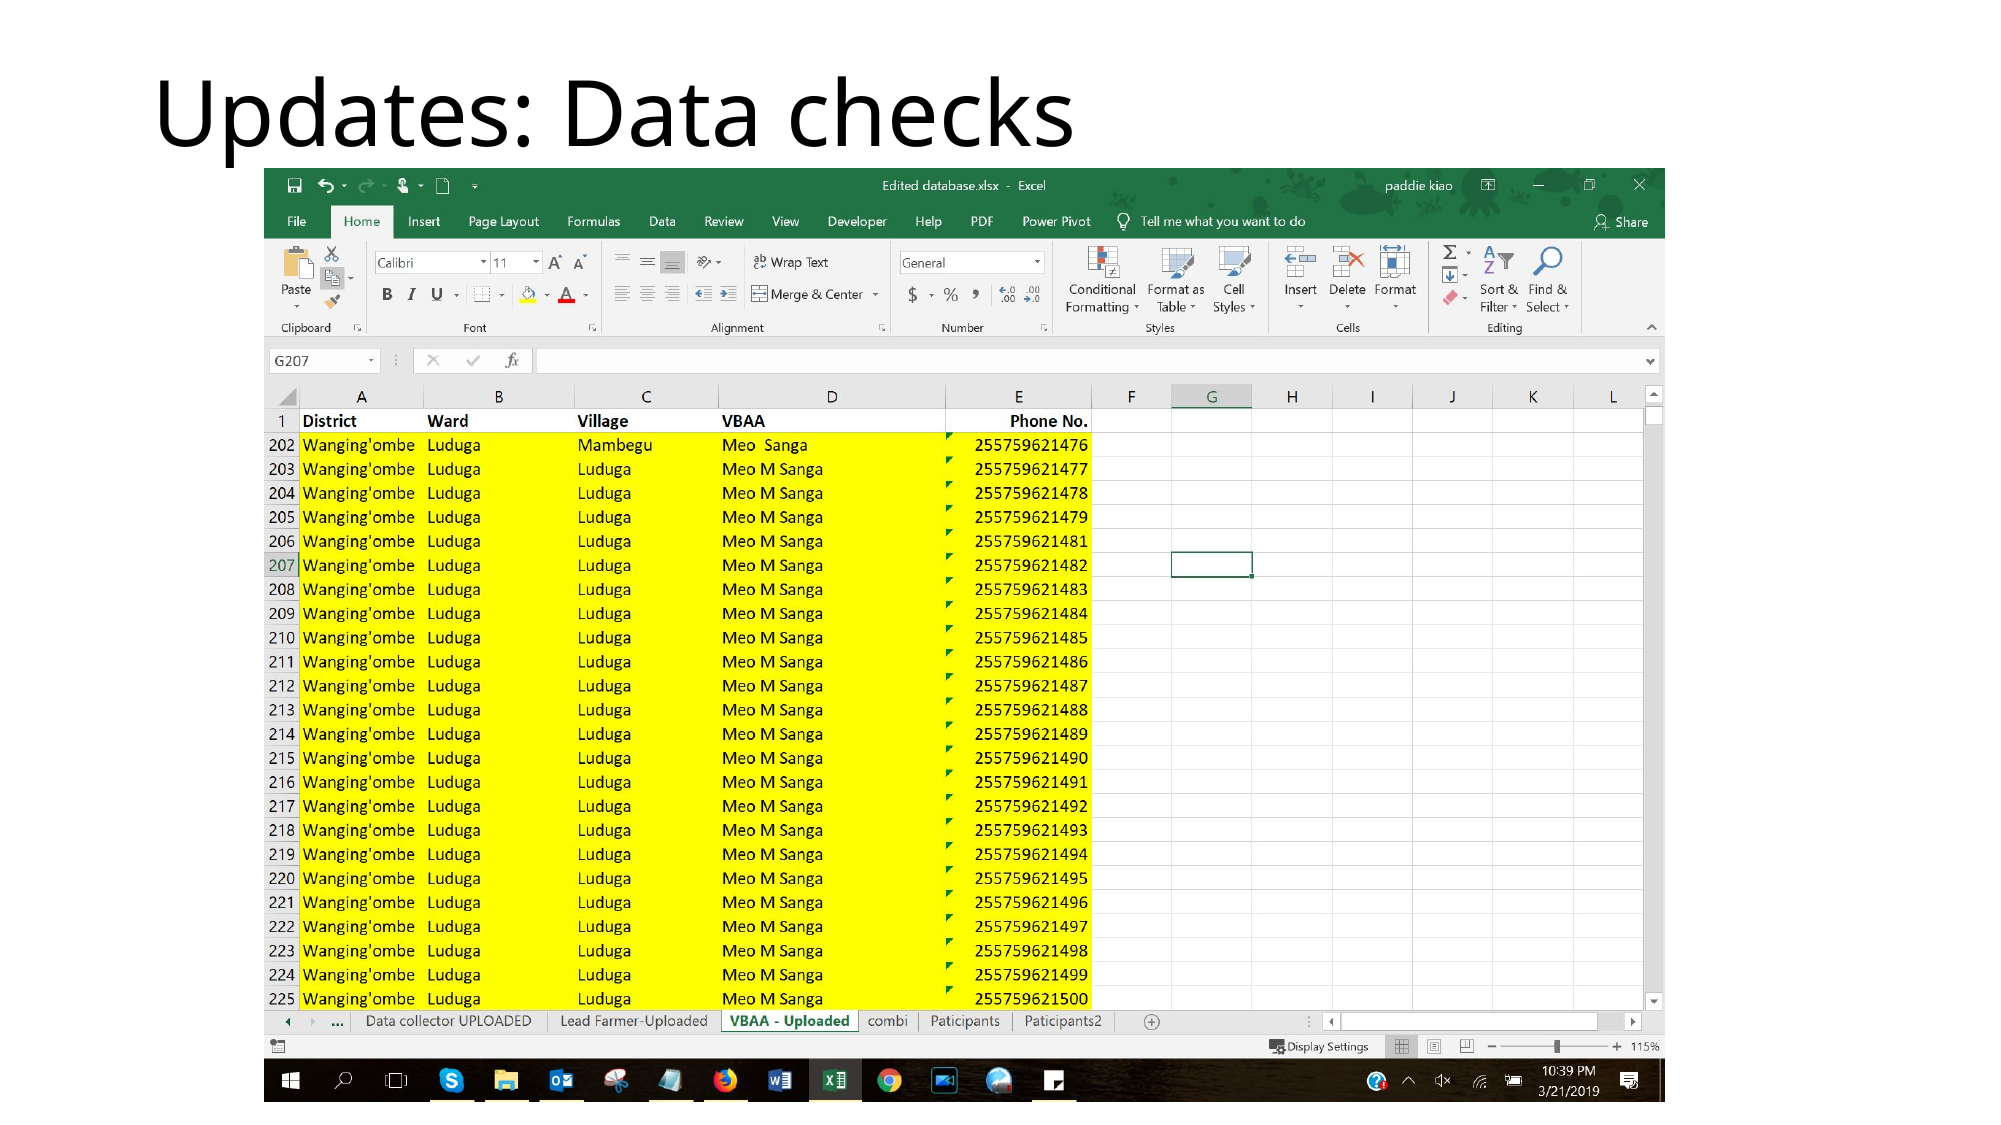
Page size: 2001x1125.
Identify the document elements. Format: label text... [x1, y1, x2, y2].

picture [264, 168, 1665, 1102]
text_box Updates: Data checks [137, 59, 1863, 278]
